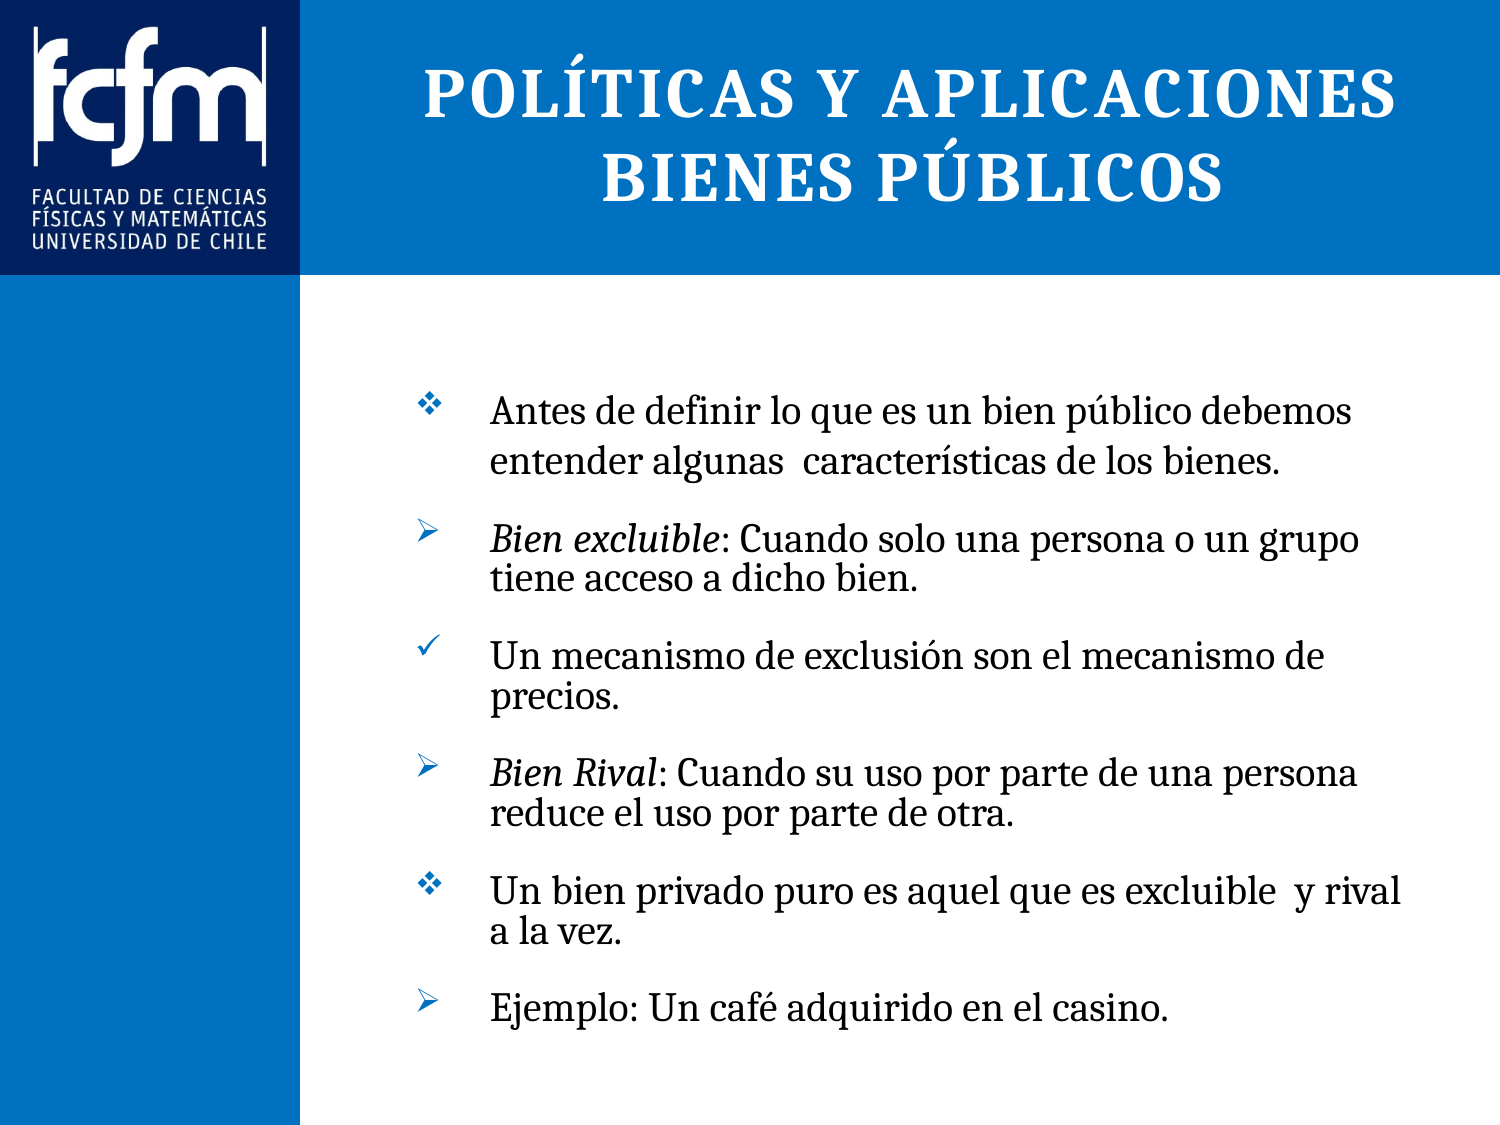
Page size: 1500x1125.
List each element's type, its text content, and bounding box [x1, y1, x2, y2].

list Antes de definir lo que es un bien público debemos entender algunas características de los bienes. Bien excluible: Cuando solo una persona o un grupo tiene acceso a dicho bien. Un mecanismo de exclusión son el mecanismo de precios. Bien Rival: Cuando su uso por parte de una persona reduce el uso por parte de otra. Un bien privado puro es aquel que es excluible y rival a la vez. Ejemplo: Un café adquirido en el casino. [399, 375, 1425, 1005]
picture [29, 18, 272, 254]
title Políticas y aplicaciones bienes públicos [399, 37, 1425, 225]
